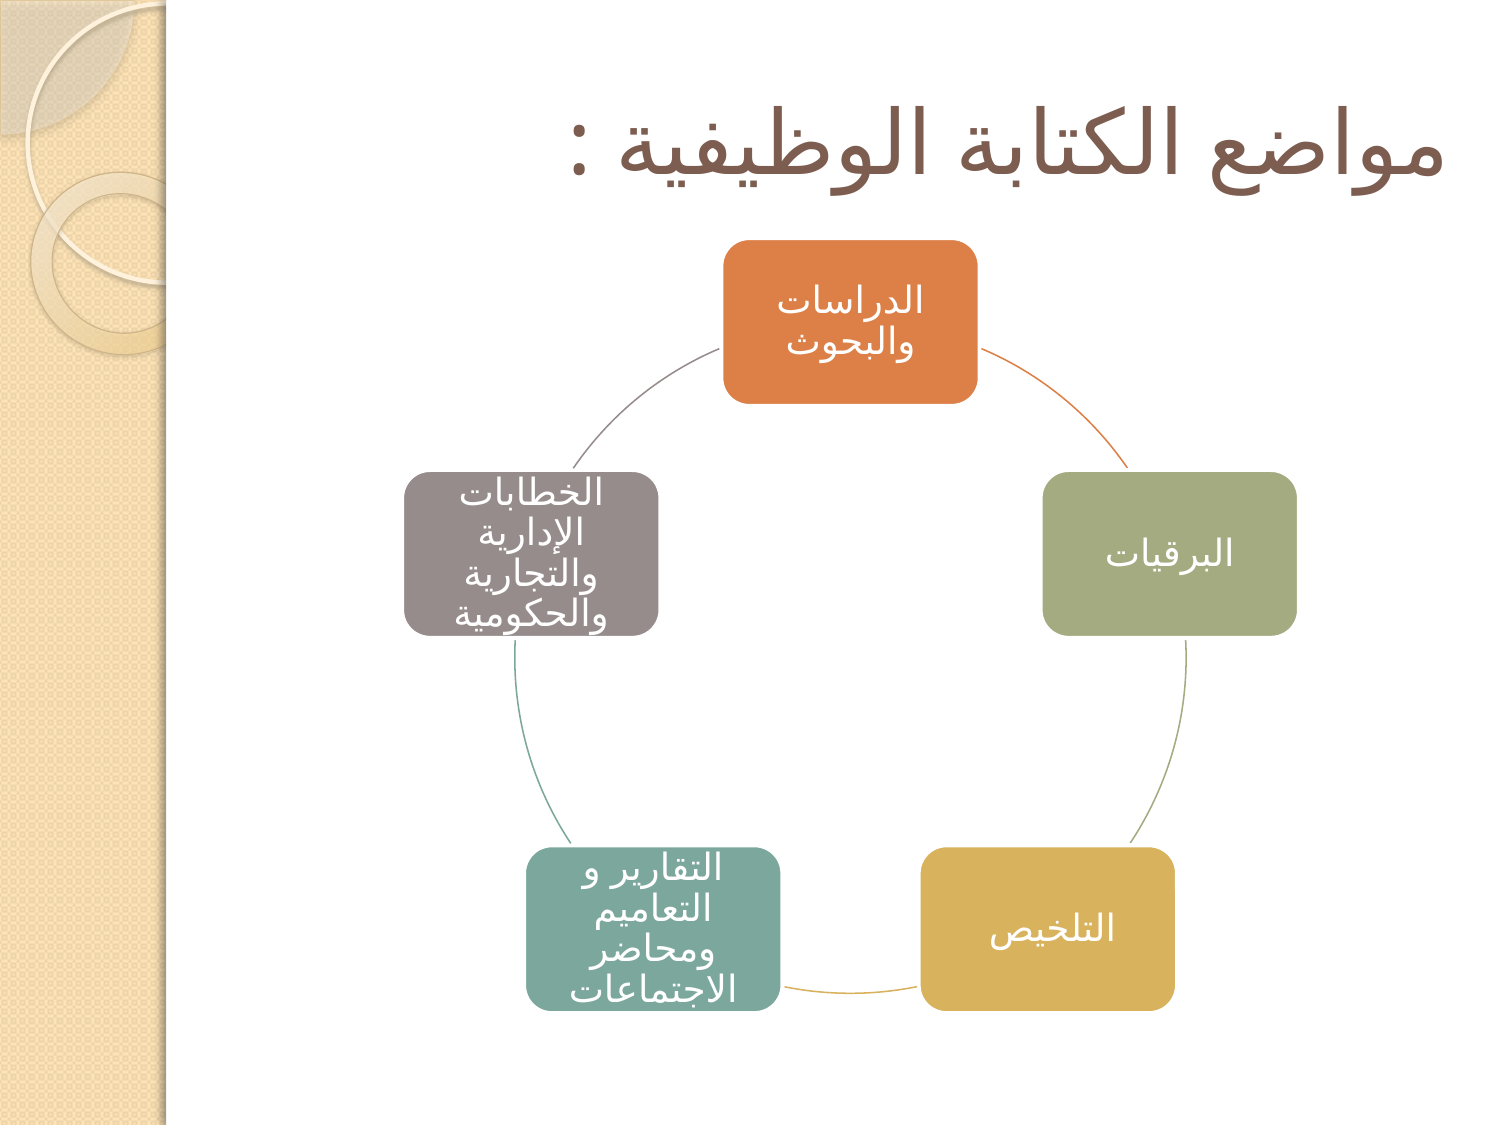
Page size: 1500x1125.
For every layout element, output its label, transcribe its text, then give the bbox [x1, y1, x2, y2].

title مواضع الكتابة الوظيفية : [235, 45, 1466, 233]
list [235, 237, 1466, 1026]
